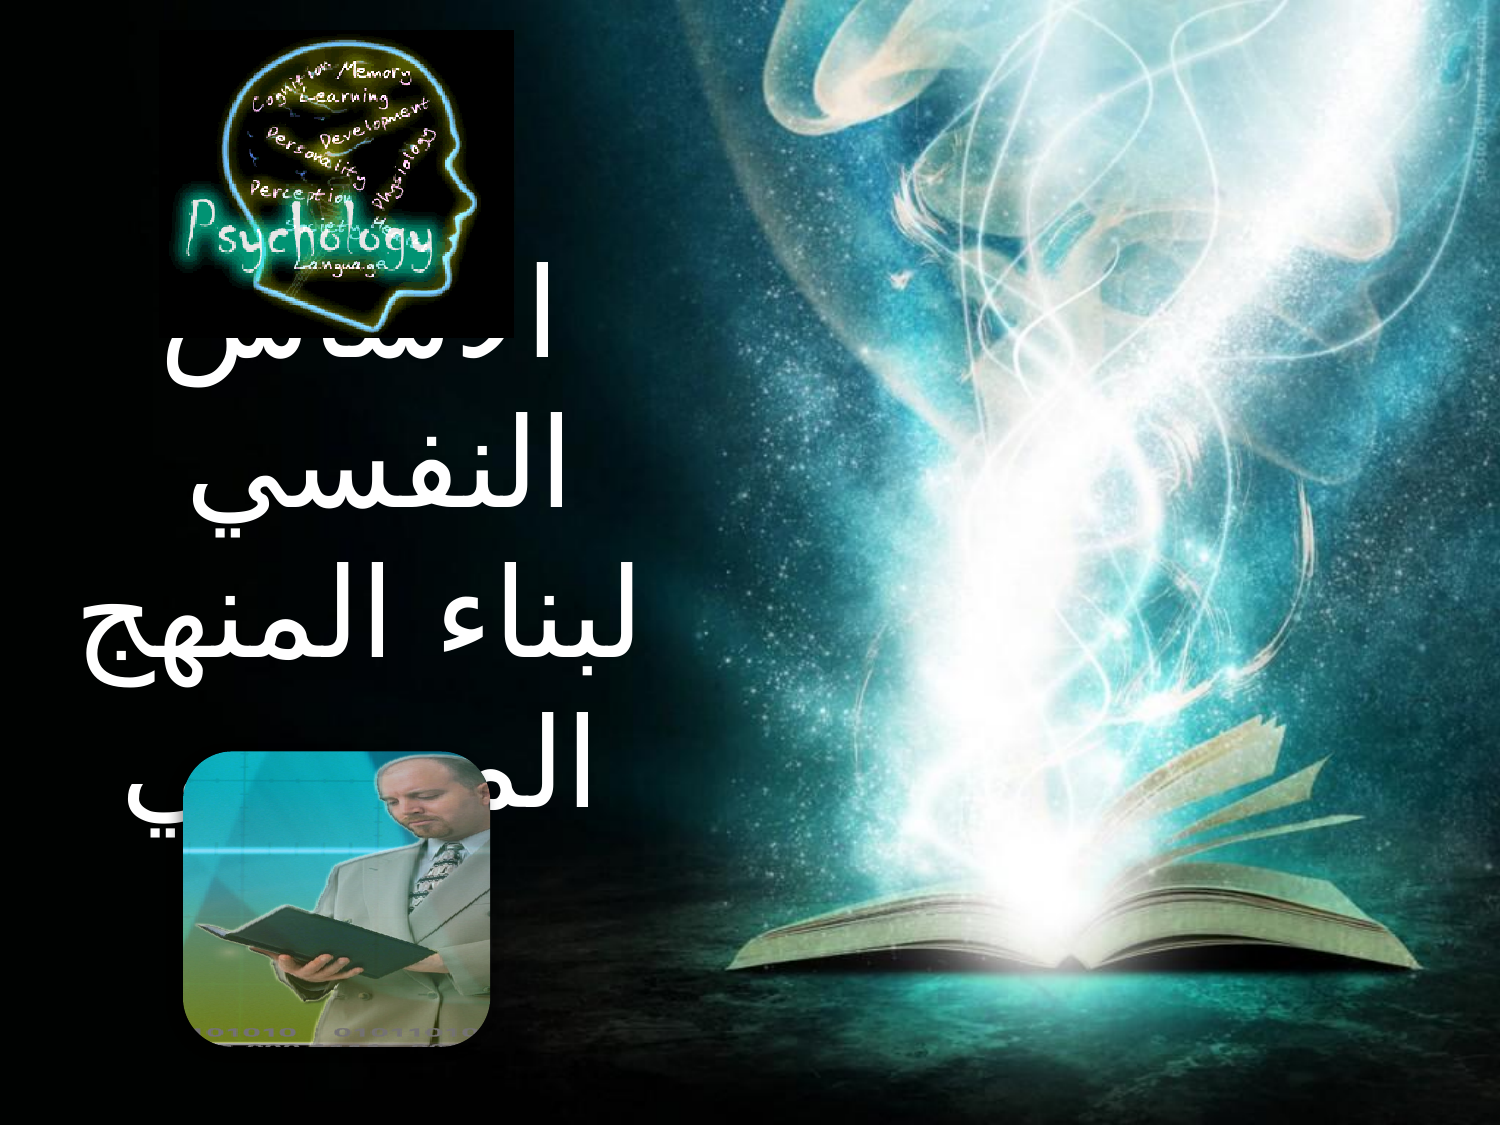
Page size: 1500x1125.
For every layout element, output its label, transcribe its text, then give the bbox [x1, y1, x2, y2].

title الأساس النفسي لبناء المنهج المدرسي [0, 314, 721, 752]
picture [0, 0, 1500, 1125]
